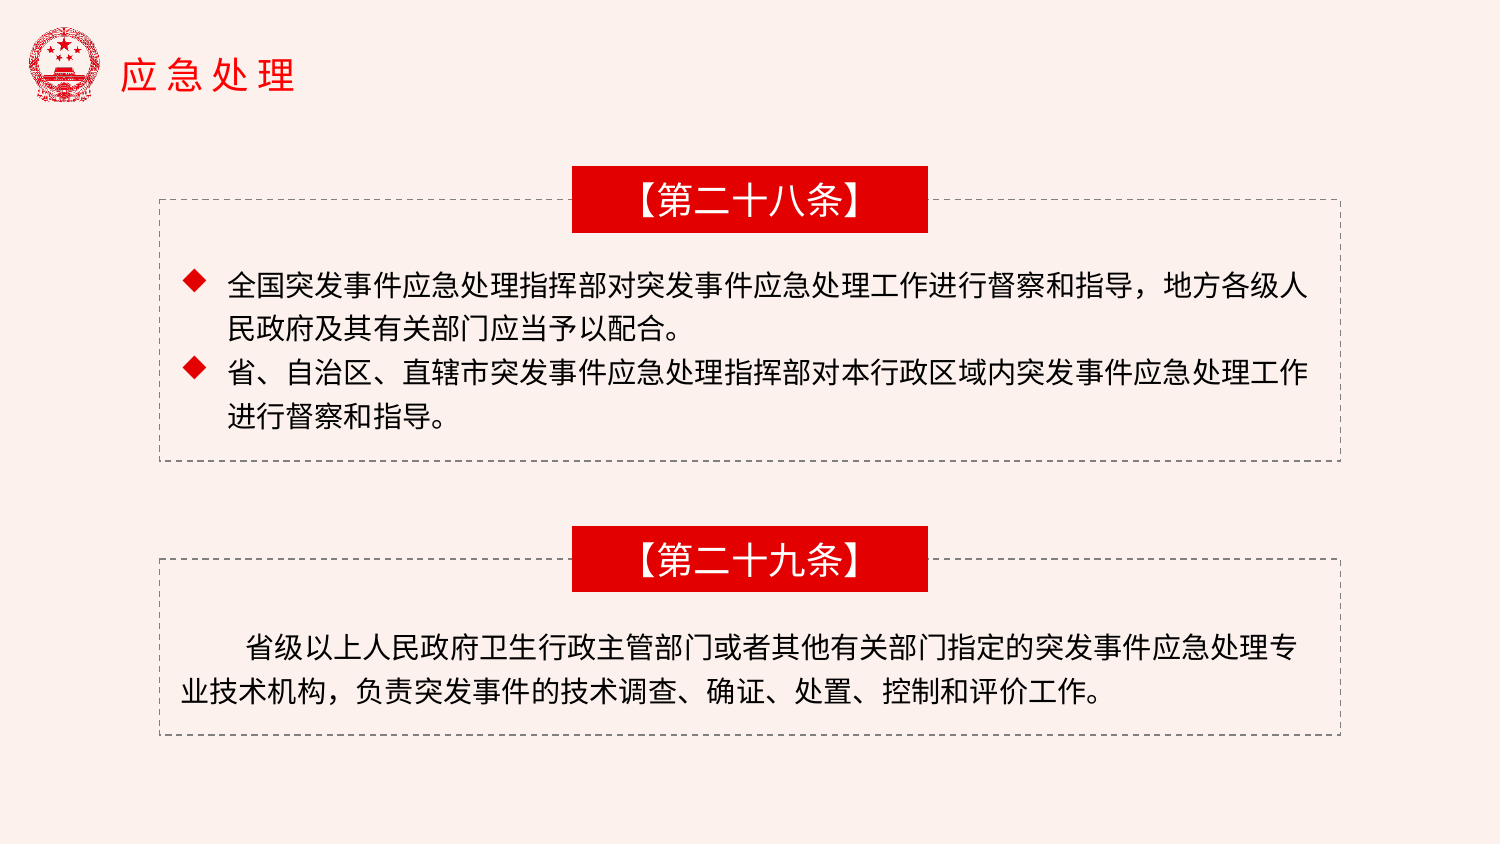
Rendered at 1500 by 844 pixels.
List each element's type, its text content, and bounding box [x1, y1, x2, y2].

text_box 省级以上人民政府卫生行政主管部门或者其他有关部门指定的突发事件应急处理专业技术机构，负责突发事件的技术调查、确证、处置、控制和评价工作。 [168, 615, 1332, 714]
text_box [158, 199, 1342, 462]
picture [25, 24, 105, 108]
text_box 【第二十九条】 [572, 526, 928, 593]
text_box 【第二十八条】 [572, 166, 928, 233]
text_box [158, 558, 1342, 736]
text_box 全国突发事件应急处理指挥部对突发事件应急处理工作进行督察和指导，地方各级人民政府及其有关部门应当予以配合。 省、自治区、直辖市突发事件应急处理指挥部对本行政区域内突发事件应急处理工作进行督察和指导。 [168, 252, 1332, 439]
